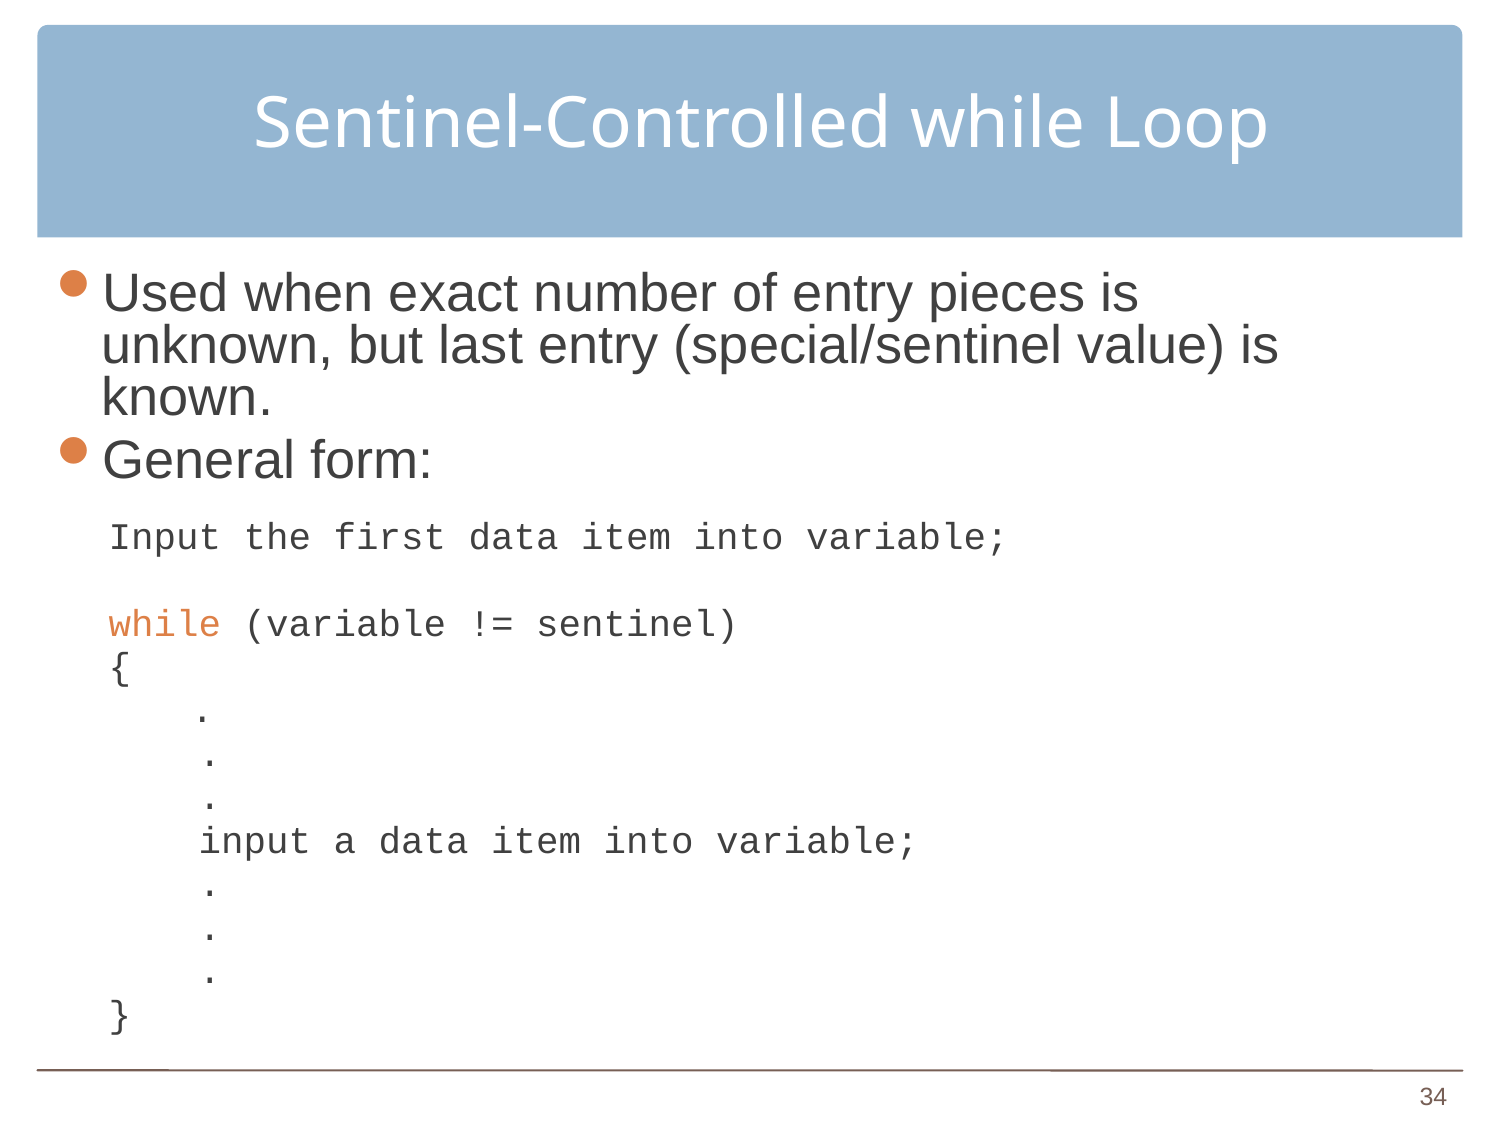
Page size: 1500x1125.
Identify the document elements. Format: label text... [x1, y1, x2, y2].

list Used when exact number of entry pieces is unknown, but last entry (special/sentinel value) is known. General form: Input the first data item into variable; while (variable != sentinel) { . . . input a data item into variable; . . . } [41, 262, 1392, 1125]
slide_number 34 [1112, 1069, 1463, 1123]
title Sentinel-Controlled while Loop [124, 24, 1401, 213]
